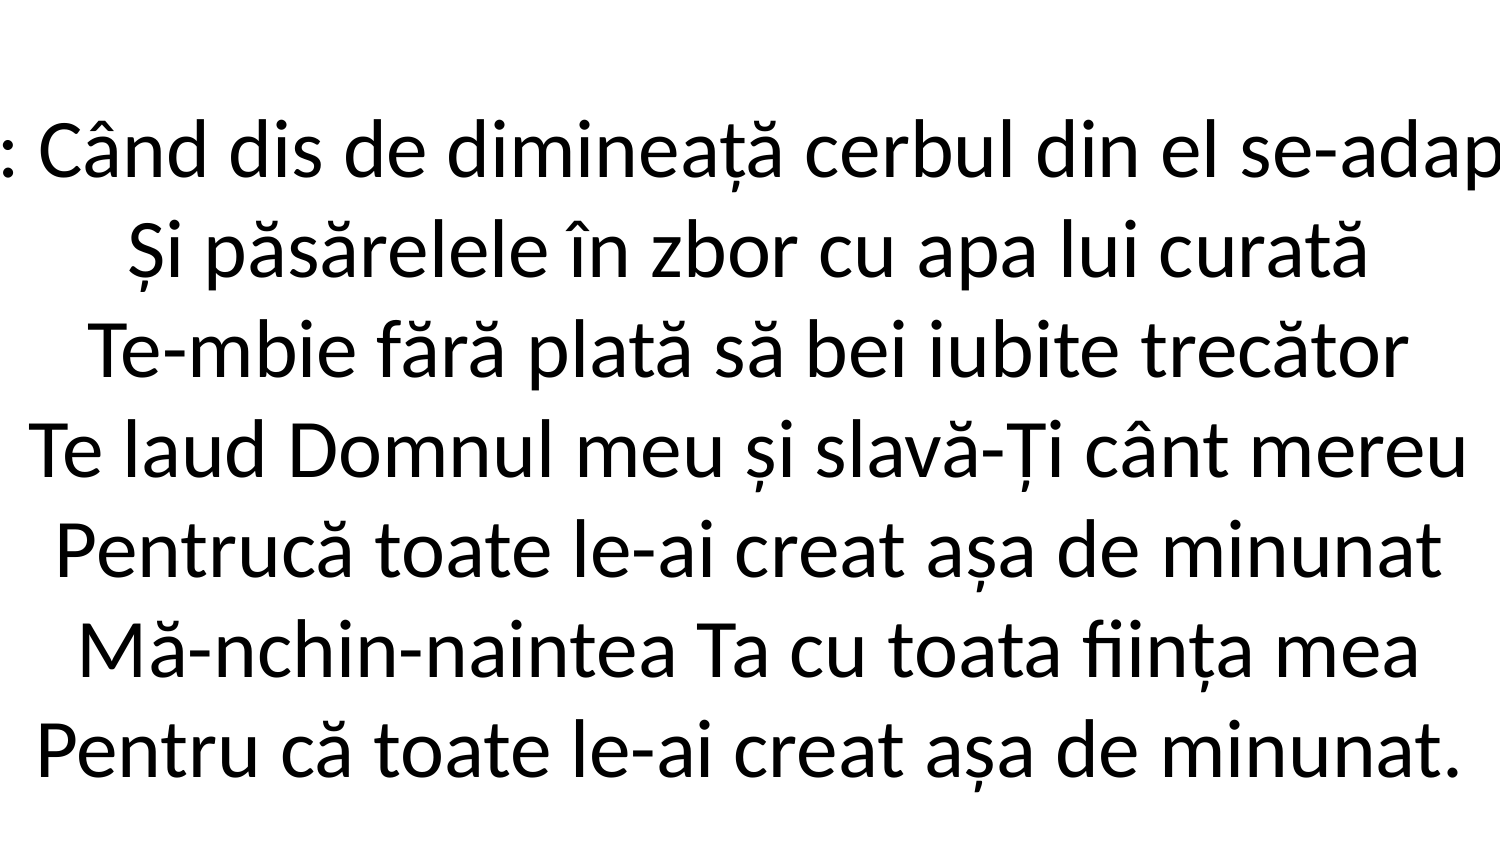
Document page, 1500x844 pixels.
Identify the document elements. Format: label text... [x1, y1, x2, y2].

text_box R: Când dis de dimineață cerbul din el se-adapă Și păsărelele în zbor cu apa lui curată Te-mbie fără plată să bei iubite trecător Te laud Domnul meu și slavă-Ți cânt mereu Pentrucă toate le-ai creat așa de minunat Mă-nchin-naintea Ta cu toata ființa mea Pentru că toate le-ai creat așa de minunat. [0, 42, 1500, 802]
